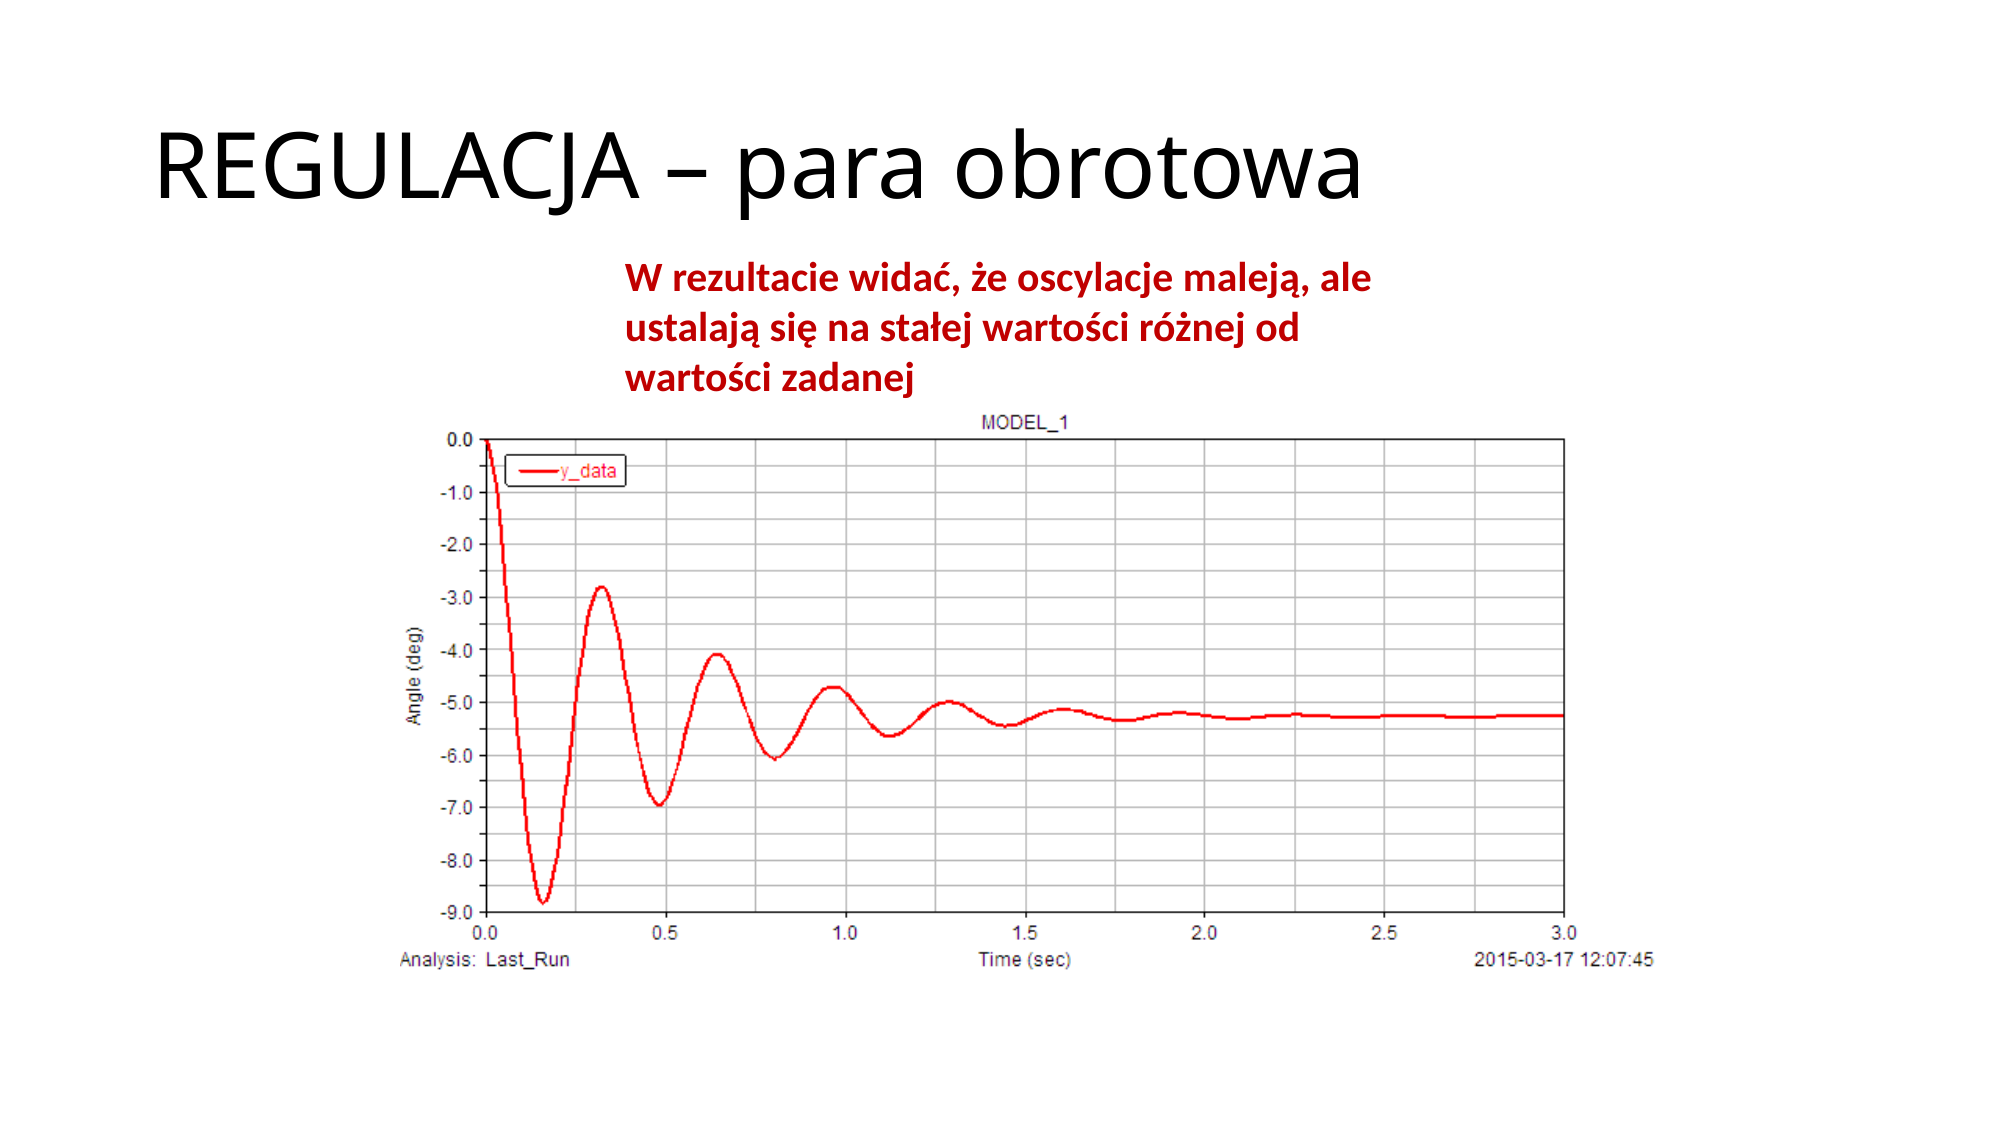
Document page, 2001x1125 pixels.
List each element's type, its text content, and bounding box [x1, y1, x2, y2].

text_box W rezultacie widać, że oscylacje maleją, ale ustalają się na stałej wartości różnej od wartości zadanej [610, 242, 1449, 407]
picture [400, 409, 1659, 979]
title REGULACJA – para obrotowa [137, 59, 1863, 278]
